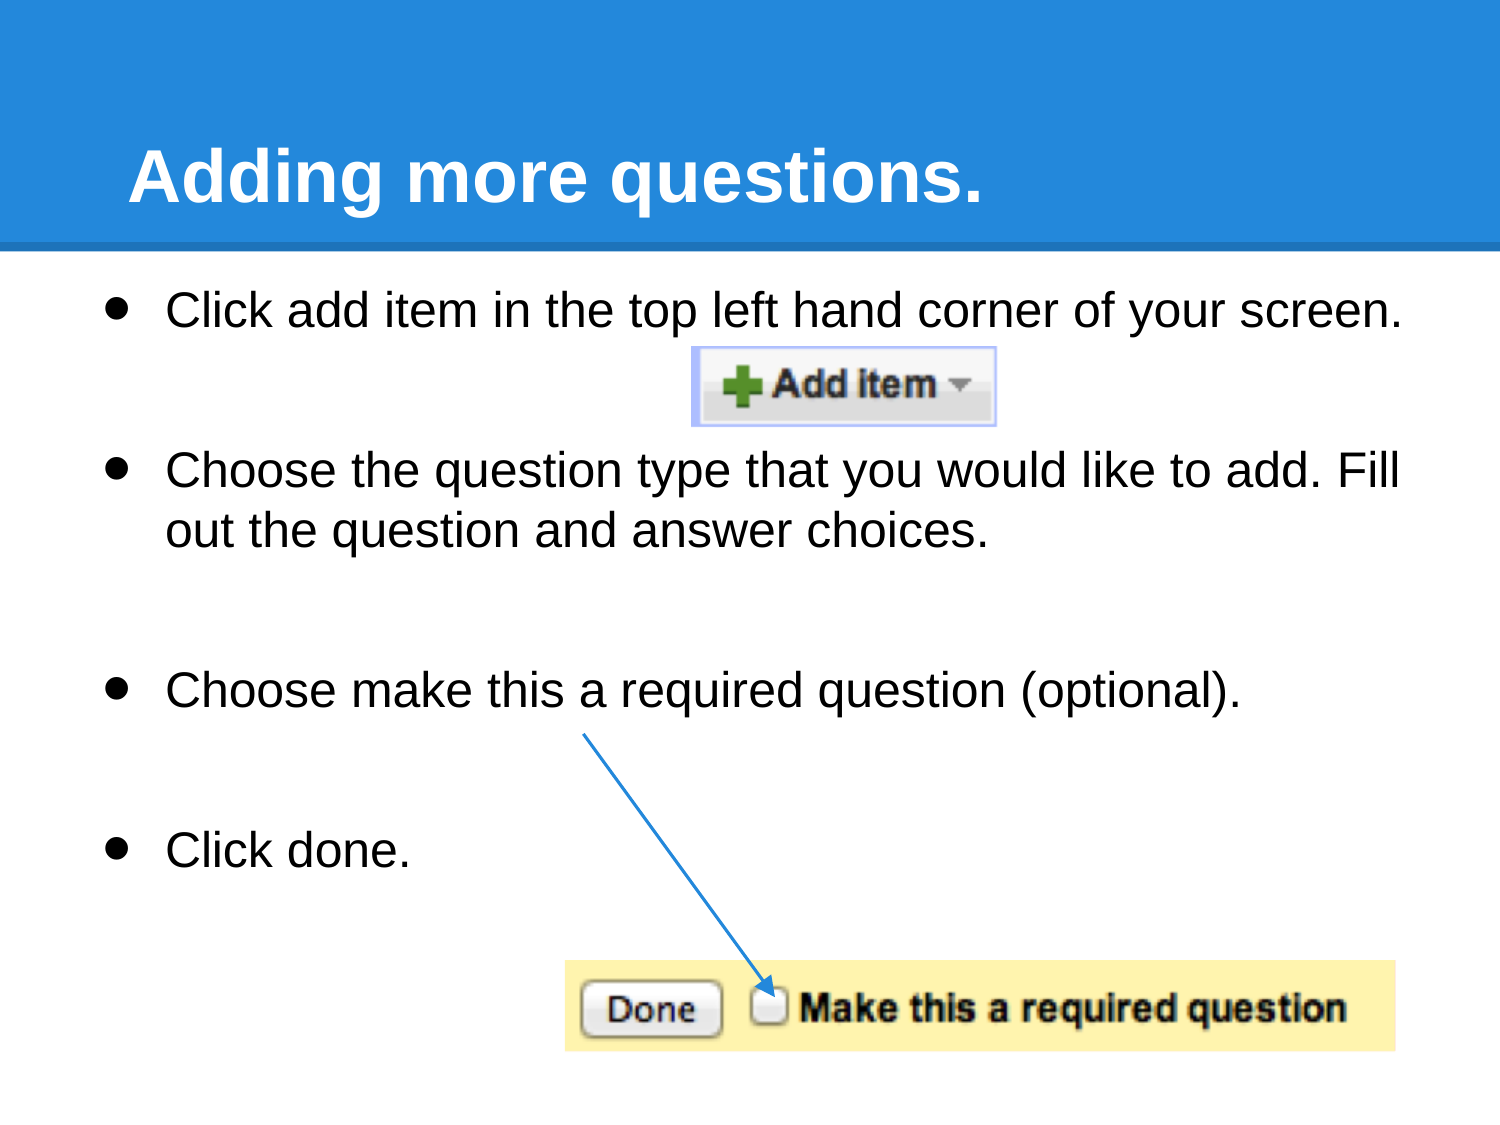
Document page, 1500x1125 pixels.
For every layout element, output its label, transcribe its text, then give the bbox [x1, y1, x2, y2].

text_box [564, 960, 1397, 1053]
list Click add item in the top left hand corner of your screen. Choose the question type that you would like to add. Fill out the question and answer choices. Choose make this a required question (optional). Click done. [75, 262, 1425, 931]
title Adding more questions. [75, 14, 1425, 233]
text_box [691, 346, 998, 429]
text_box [583, 733, 776, 998]
